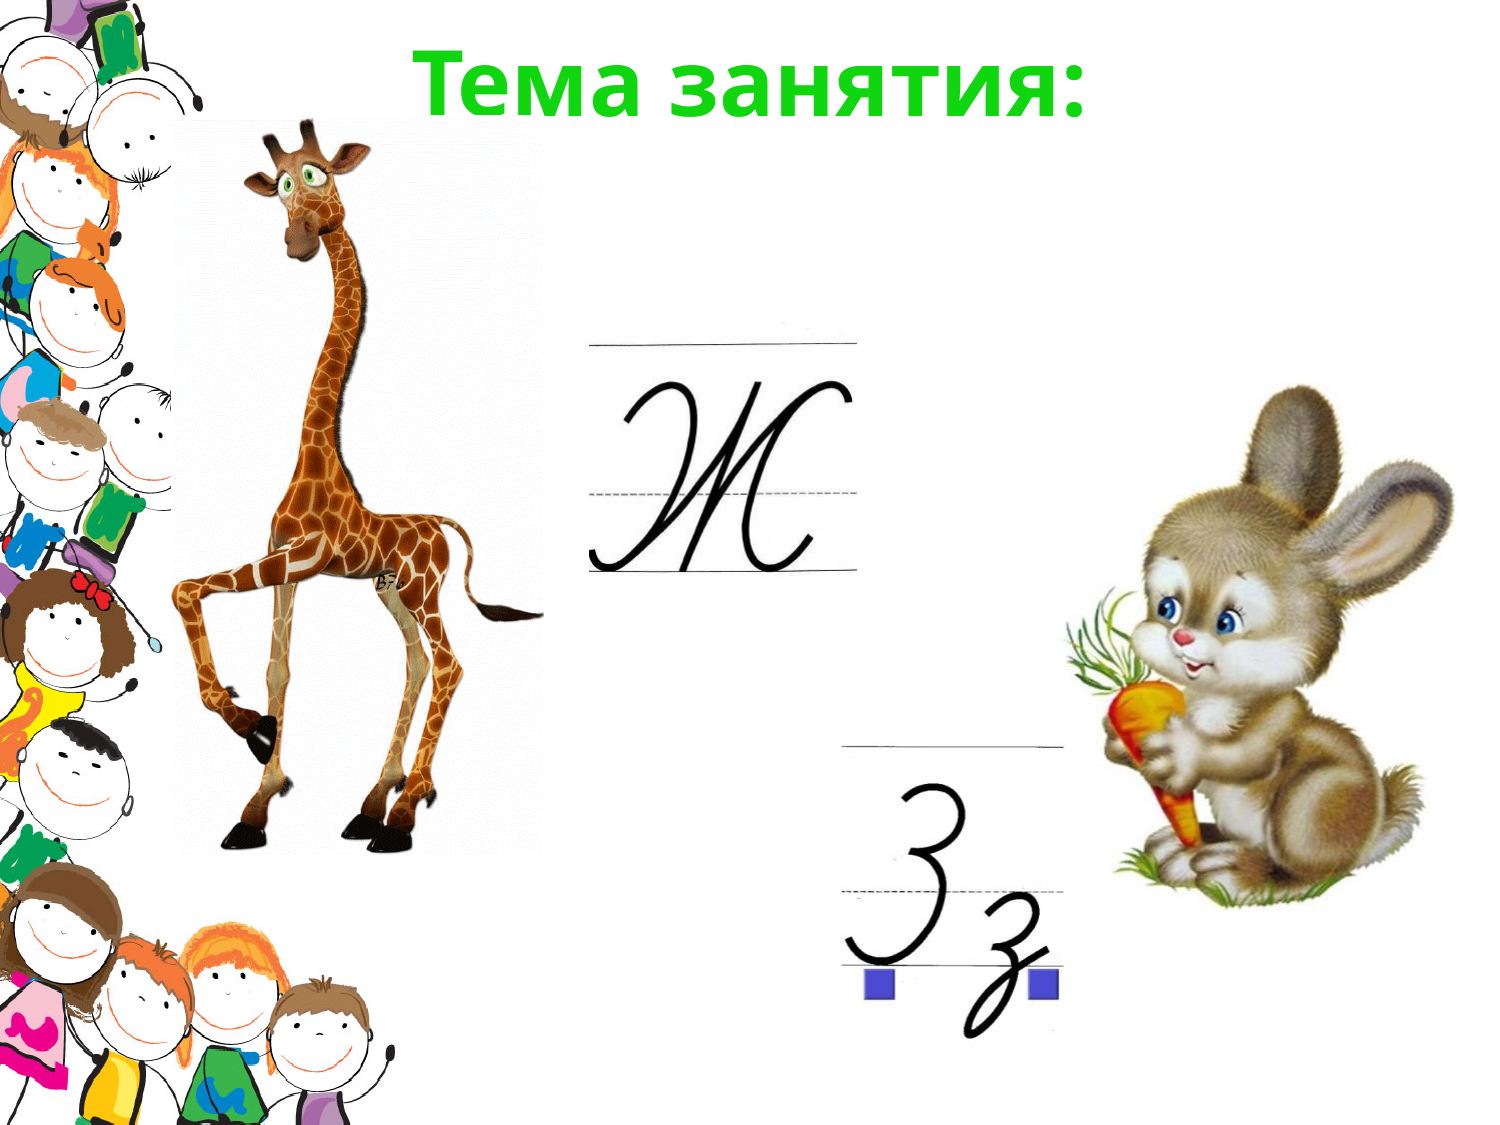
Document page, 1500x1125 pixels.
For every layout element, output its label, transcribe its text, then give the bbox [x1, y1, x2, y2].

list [588, 319, 857, 588]
picture [0, 262, 10, 274]
picture [0, 0, 1500, 1125]
title Тема занятия: [185, 0, 1314, 174]
